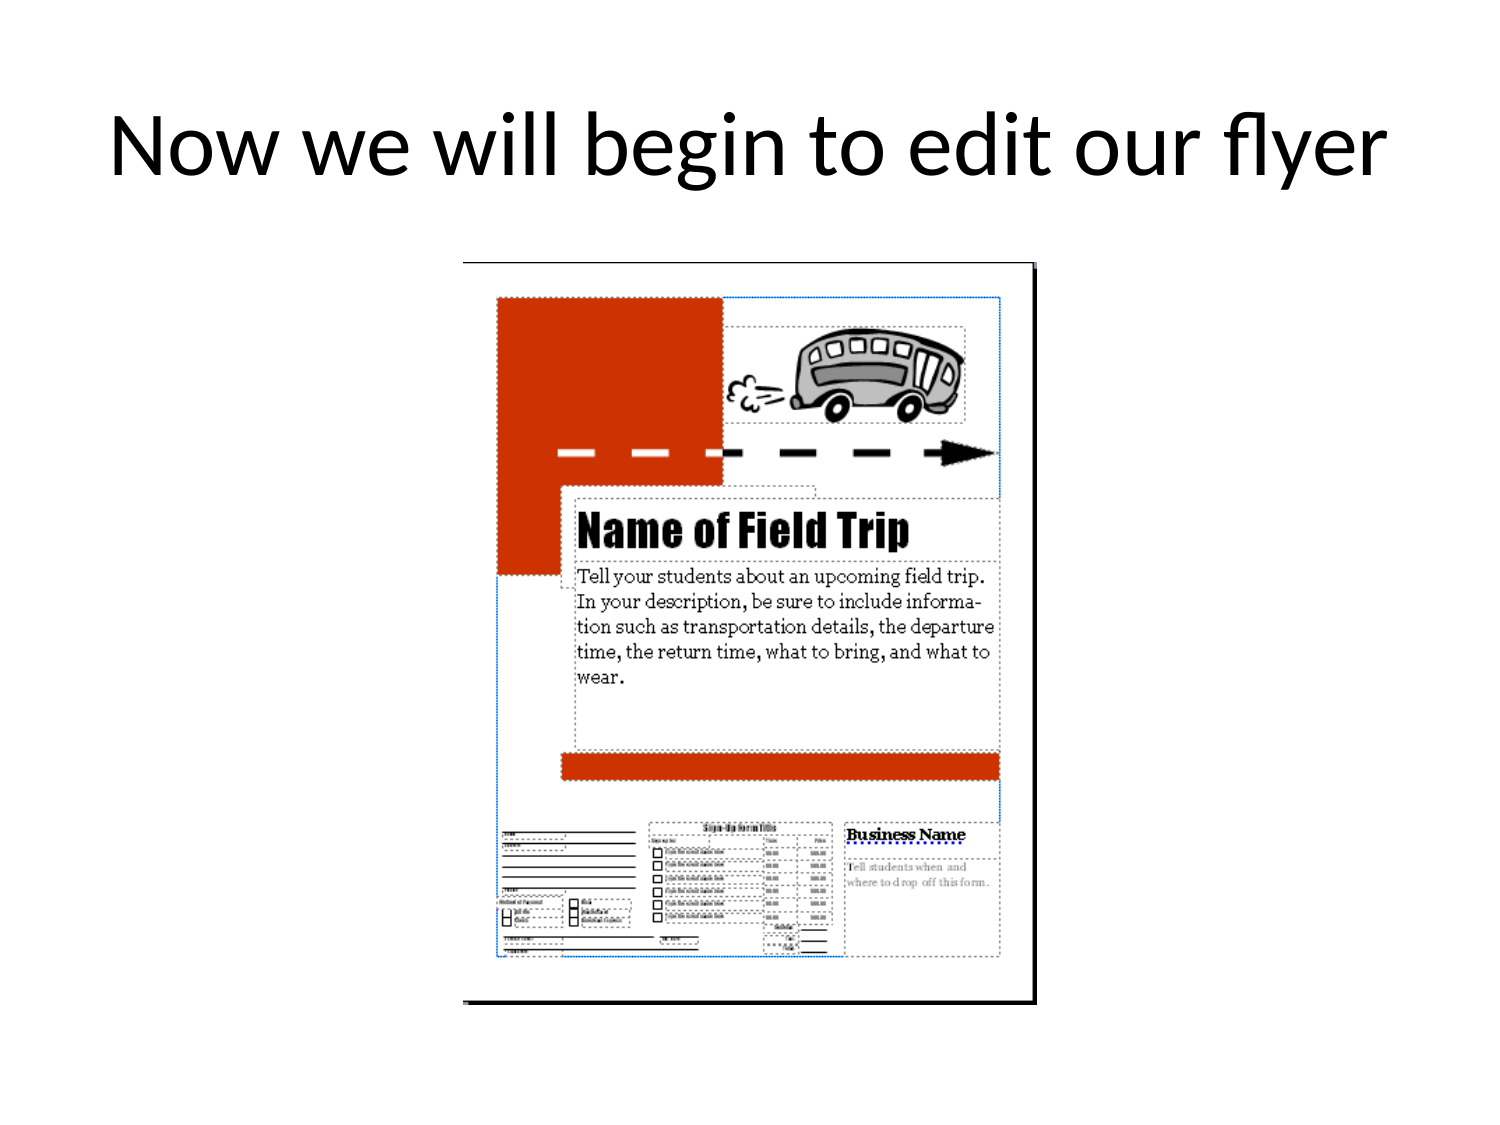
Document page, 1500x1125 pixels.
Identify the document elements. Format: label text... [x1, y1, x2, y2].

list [462, 262, 1038, 1006]
title Now we will begin to edit our flyer [75, 45, 1425, 233]
